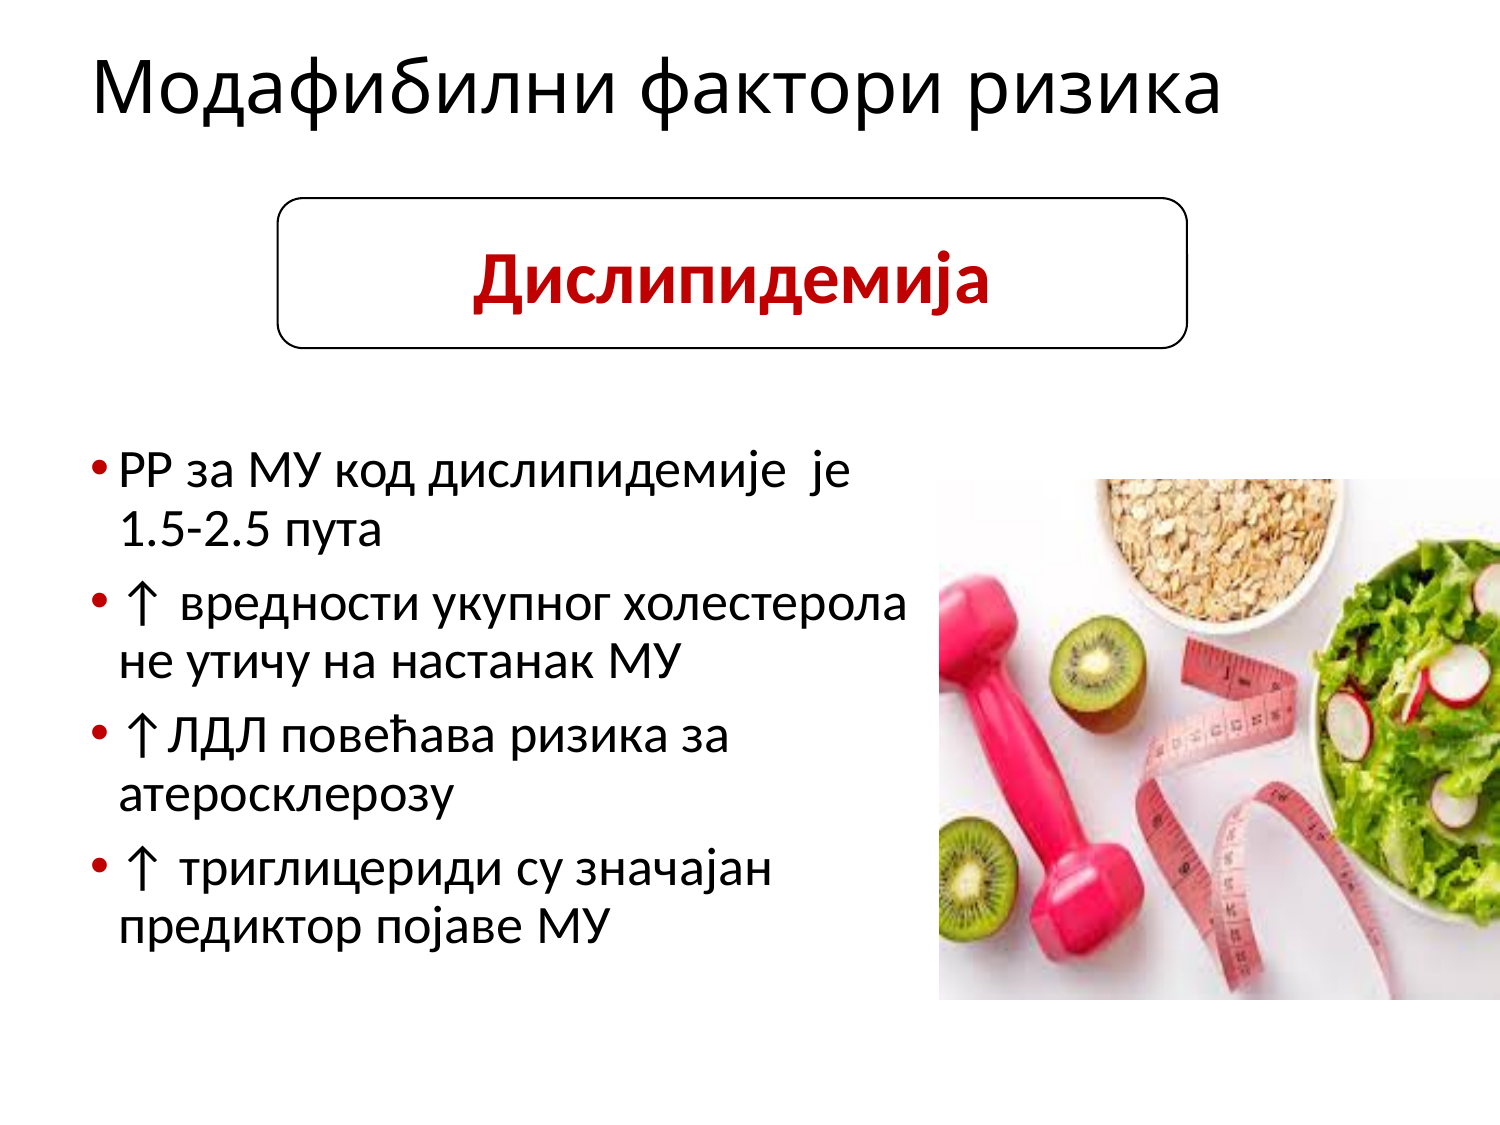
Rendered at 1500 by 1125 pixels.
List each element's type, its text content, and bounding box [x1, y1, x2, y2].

text_box Дислипидемија [276, 197, 1189, 350]
picture [939, 479, 1500, 1000]
list РР за МУ код дислипидемије је 1.5-2.5 пута ↑ вредности укупног холестерола не утичу на настанак МУ ↑ЛДЛ повећава ризика за атеросклерозу ↑ триглицериди су значајан предиктор појаве МУ [75, 220, 939, 1102]
title Модафибилни фактори ризика [75, 40, 1451, 220]
